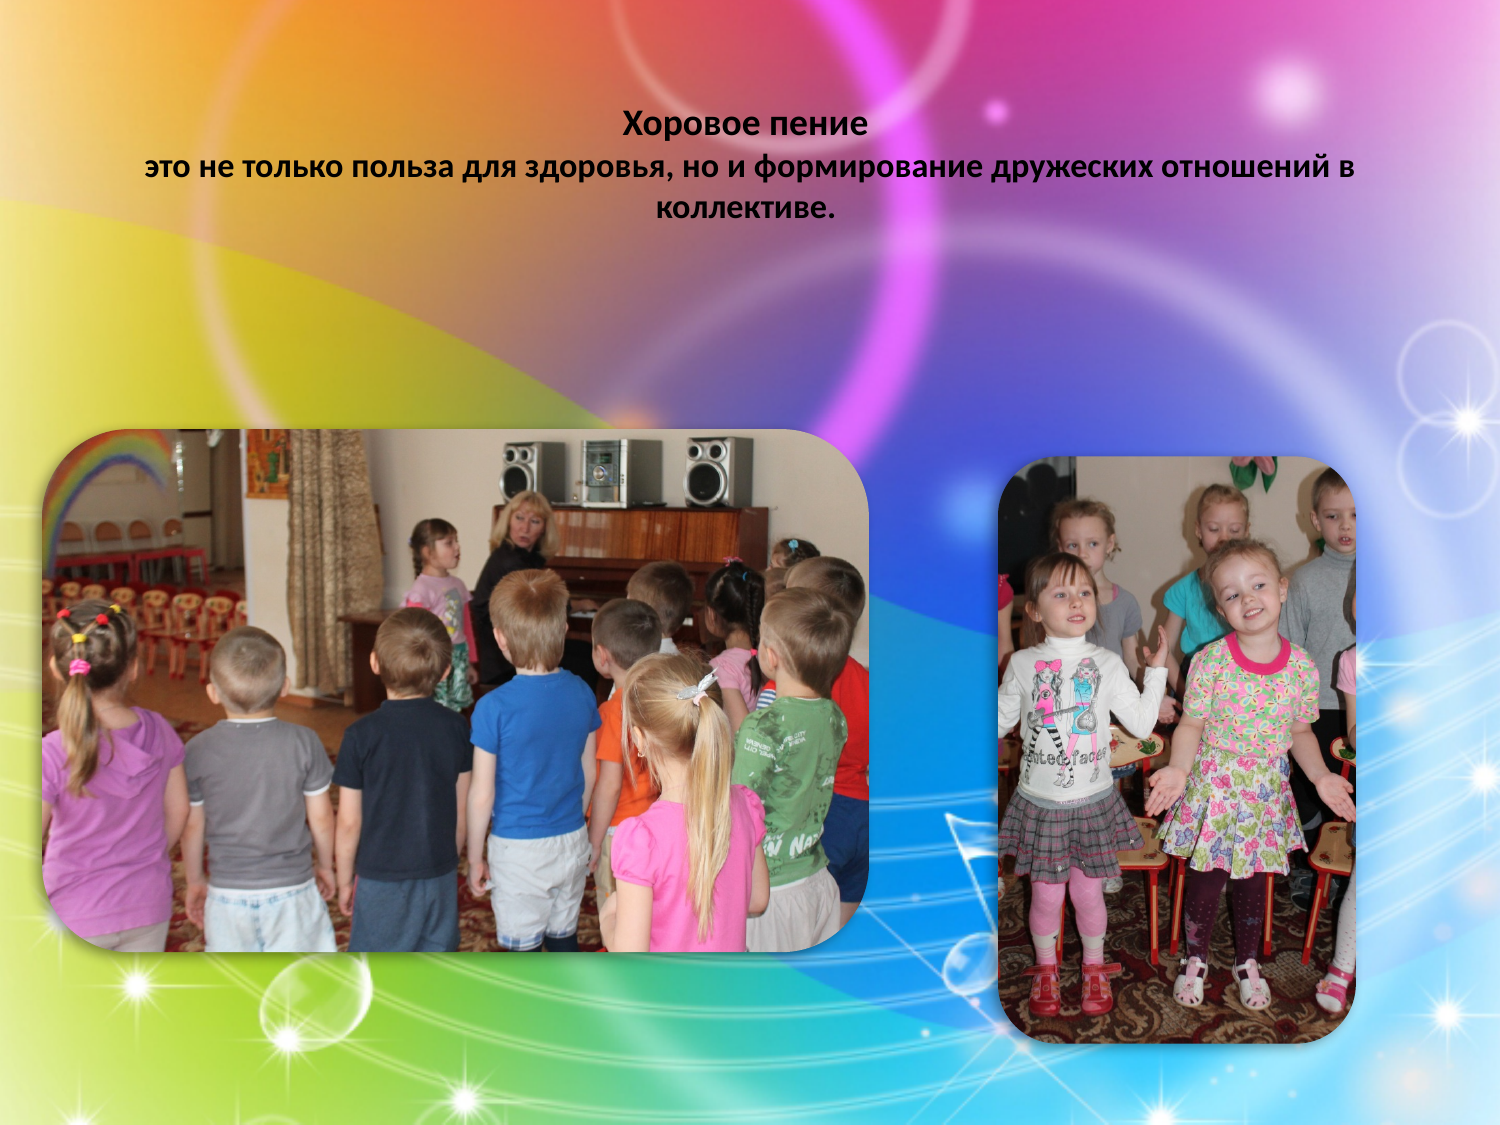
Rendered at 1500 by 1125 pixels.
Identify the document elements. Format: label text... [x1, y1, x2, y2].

title Хоровое пение это не только польза для здоровья, но и формирование дружеских отношений в коллективе. [75, 45, 1425, 233]
picture [0, 0, 1500, 1125]
